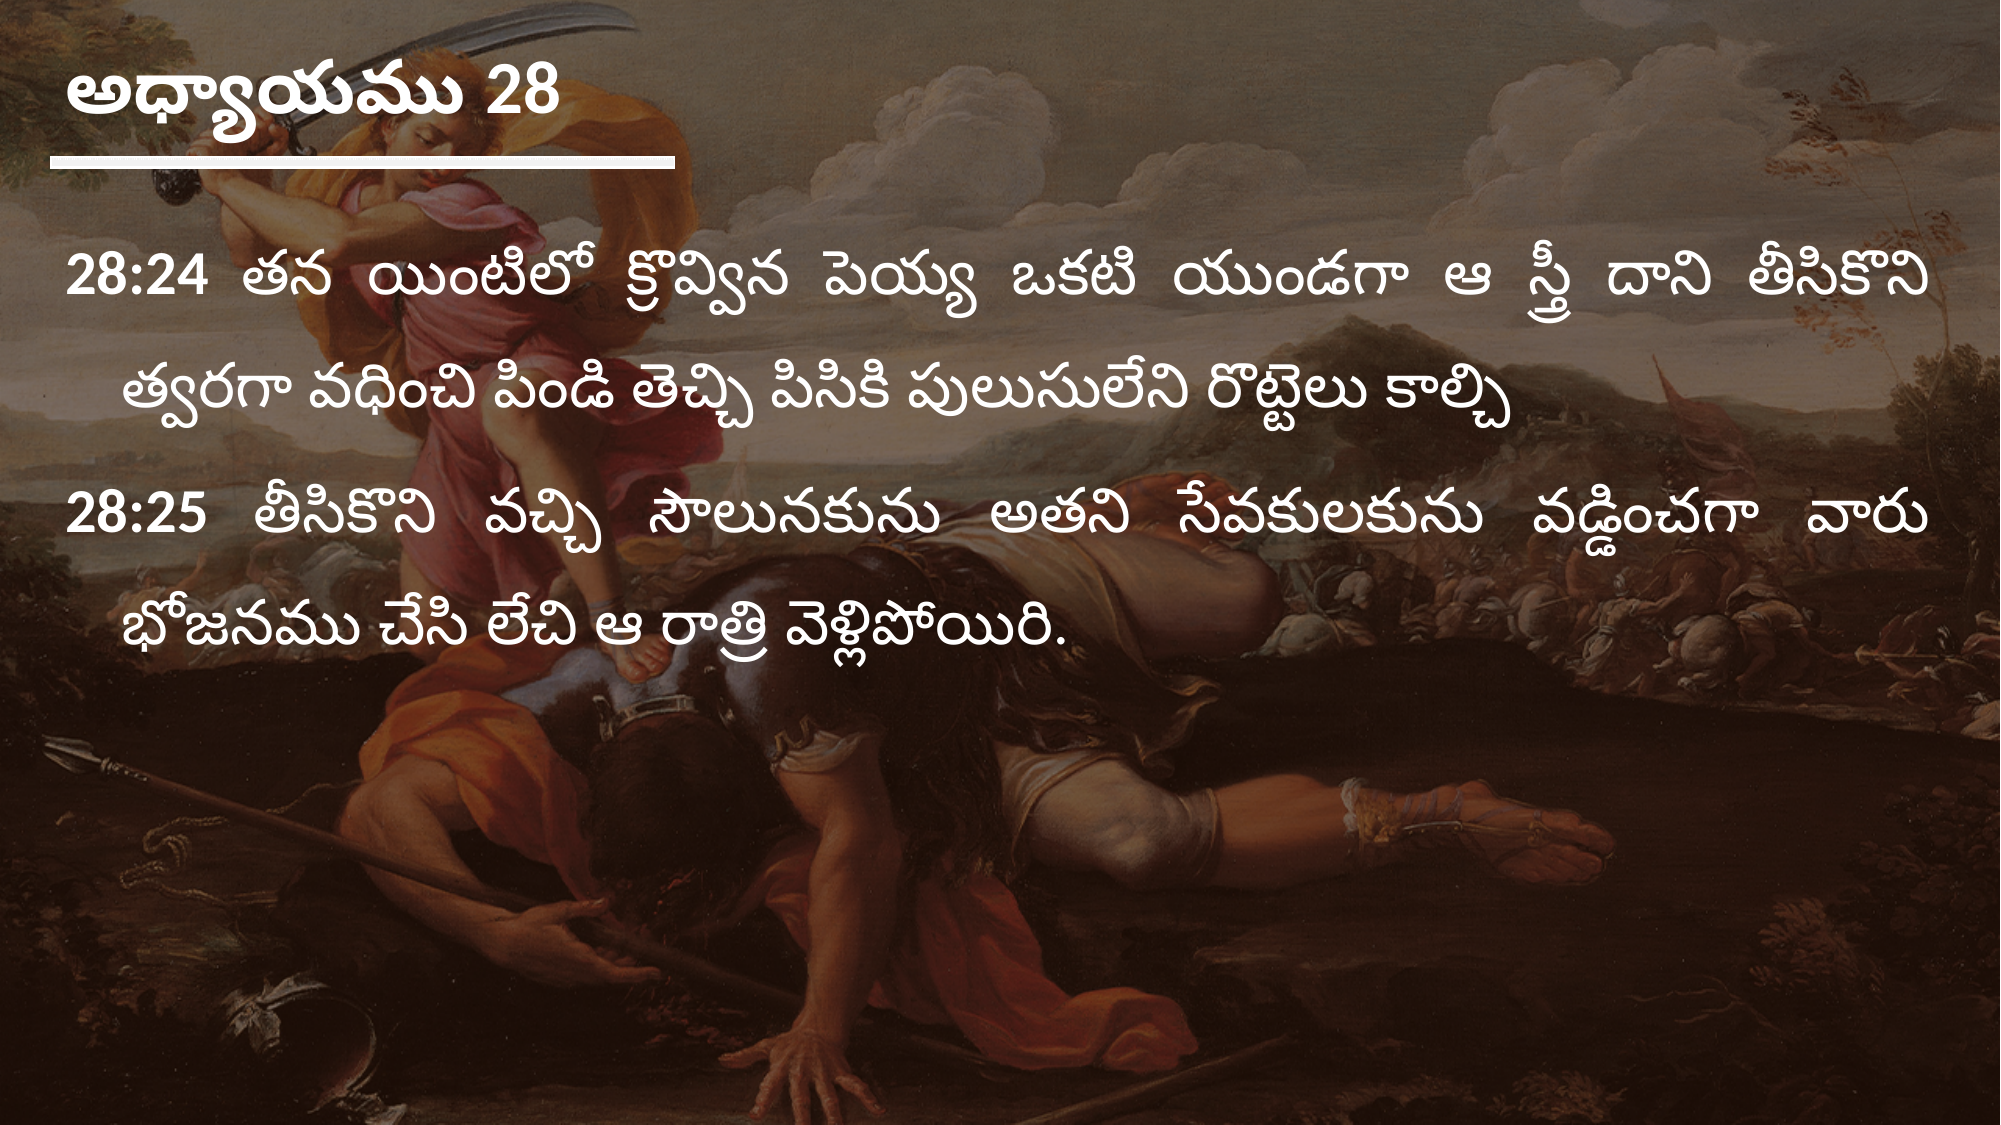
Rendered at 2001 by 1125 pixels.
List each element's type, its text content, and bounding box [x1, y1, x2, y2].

list 28:24 తన యింటిలో క్రొవ్విన పెయ్య ఒకటి యుండగా ఆ స్త్రీ దాని తీసికొని త్వరగా వధించి పిండి తెచ్చి పిసికి పులుసులేని రొట్టెలు కాల్చి 28:25 తీసికొని వచ్చి సౌలునకును అతని సేవకులకును వడ్డించగా వారు భోజనము చేసి లేచి ఆ రాత్రి వెళ్లిపోయిరి. [50, 187, 1946, 1063]
title అధ్యాయము 28 [50, 0, 1925, 167]
picture [0, 0, 2000, 1125]
